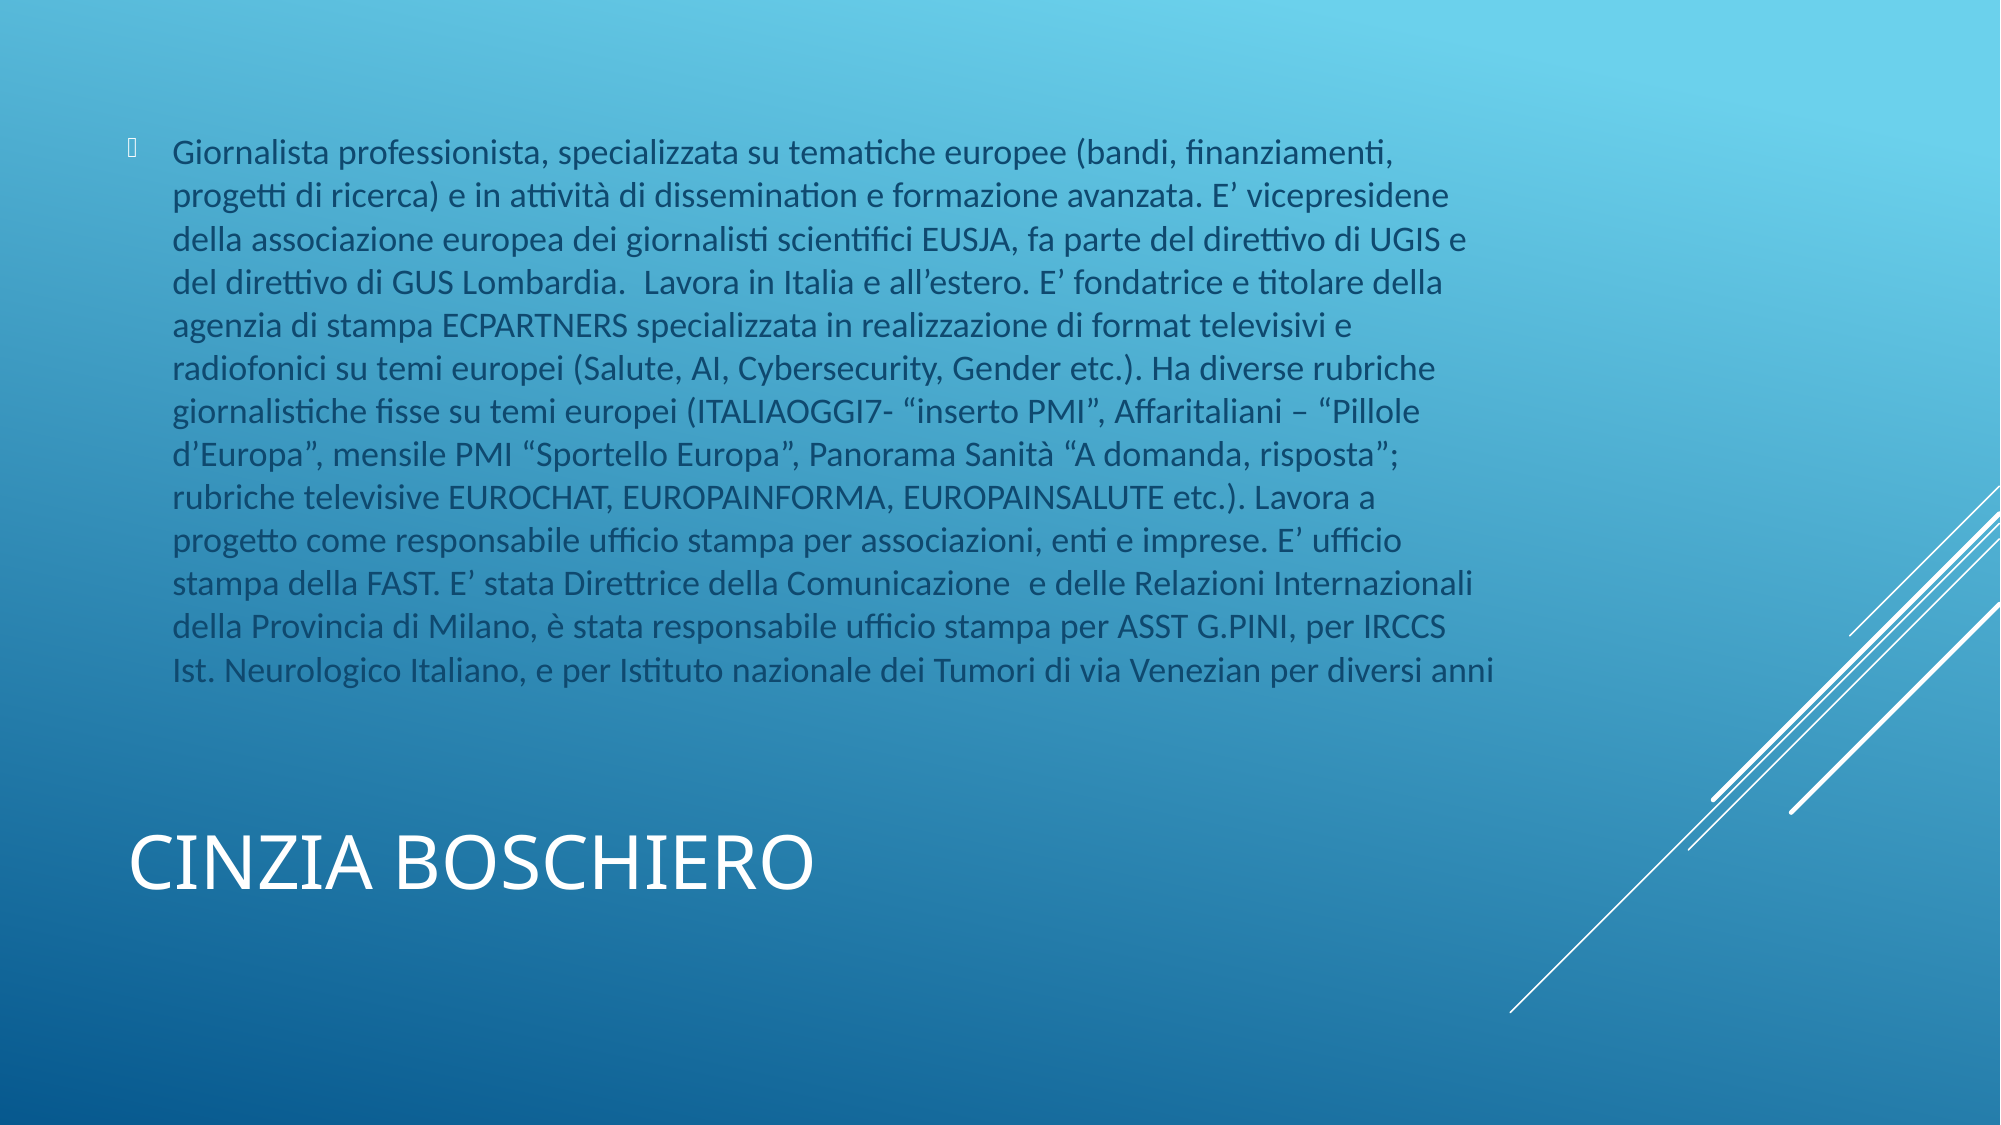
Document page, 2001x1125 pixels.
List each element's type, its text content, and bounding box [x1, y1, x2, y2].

title CINZIA BOSCHIERO [112, 736, 1513, 984]
list Giornalista professionista, specializzata su tematiche europee (bandi, finanziamenti, progetti di ricerca) e in attività di dissemination e formazione avanzata. E’ vicepresidene della associazione europea dei giornalisti scientifici EUSJA, fa parte del direttivo di UGIS e del direttivo di GUS Lombardia. Lavora in Italia e all’estero. E’ fondatrice e titolare della agenzia di stampa ECPARTNERS specializzata in realizzazione di format televisivi e radiofonici su temi europei (Salute, AI, Cybersecurity, Gender etc.). Ha diverse rubriche giornalistiche fisse su temi europei (ITALIAOGGI7- “inserto PMI”, Affaritaliani – “Pillole d’Europa”, mensile PMI “Sportello Europa”, Panorama Sanità “A domanda, risposta”; rubriche televisive EUROCHAT, EUROPAINFORMA, EUROPAINSALUTE etc.). Lavora a progetto come responsabile ufficio stampa per associazioni, enti e imprese. E’ ufficio stampa della FAST. E’ stata Direttrice della Comunicazione e delle Relazioni Internazionali della Provincia di Milano, è stata responsabile ufficio stampa per ASST G.PINI, per IRCCS Ist. Neurologico Italiano, e per Istituto nazionale dei Tumori di via Venezian per diversi anni [112, 112, 1513, 706]
